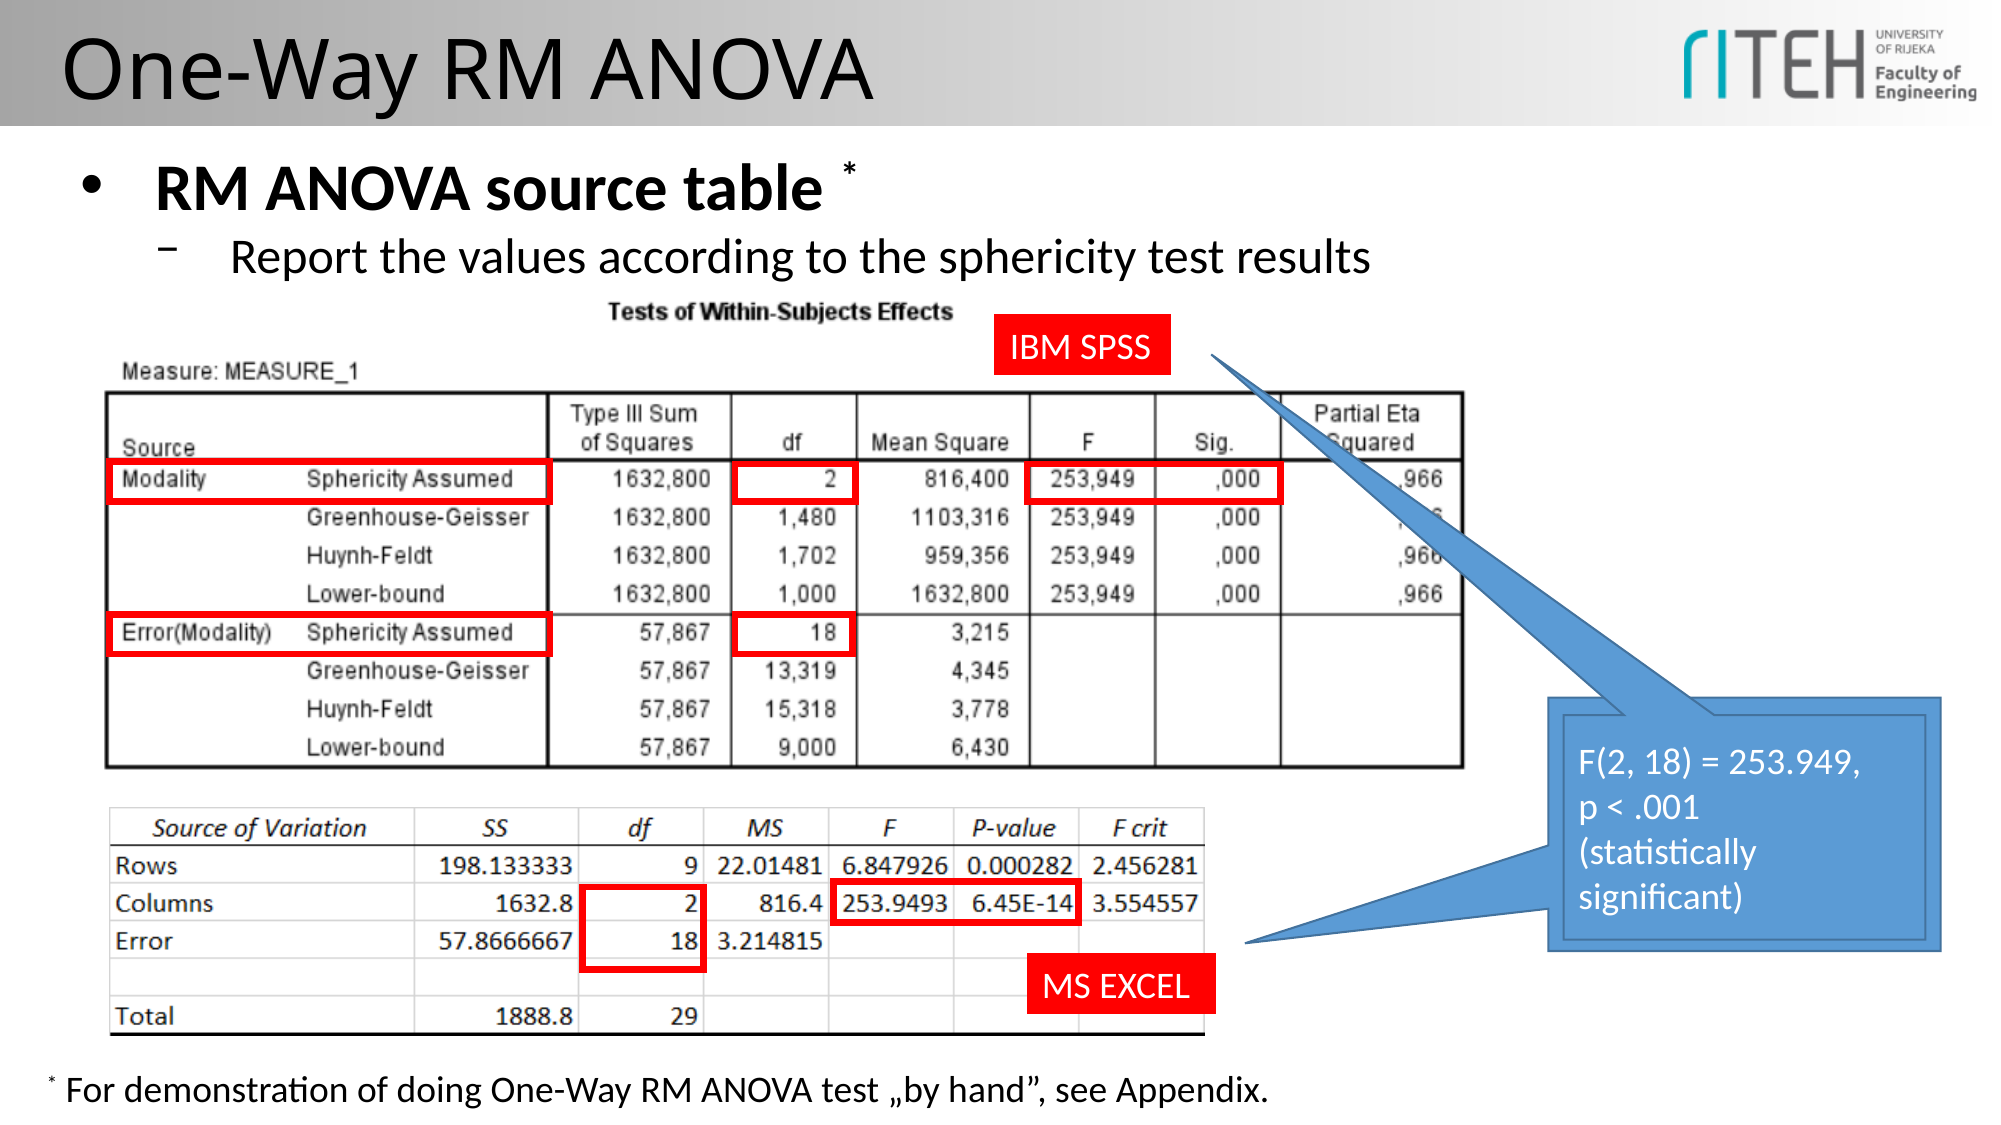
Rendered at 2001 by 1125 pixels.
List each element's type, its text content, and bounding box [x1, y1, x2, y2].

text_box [109, 807, 1216, 1036]
text_box F(2, 18) = 253.949, p < .001 (statistically significant) [1478, 544, 1927, 941]
text_box [1244, 696, 1942, 953]
text_box [0, 0, 2000, 127]
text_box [97, 274, 1478, 785]
text_box * For demonstration of doing One-Way RM ANOVA test „by hand”, see Appendix. [31, 1062, 1656, 1120]
text_box RM ANOVA source table * Report the values according to the sphericity test results [65, 135, 1907, 291]
title One-Way RM ANOVA [45, 20, 1601, 126]
picture [1683, 20, 1977, 107]
